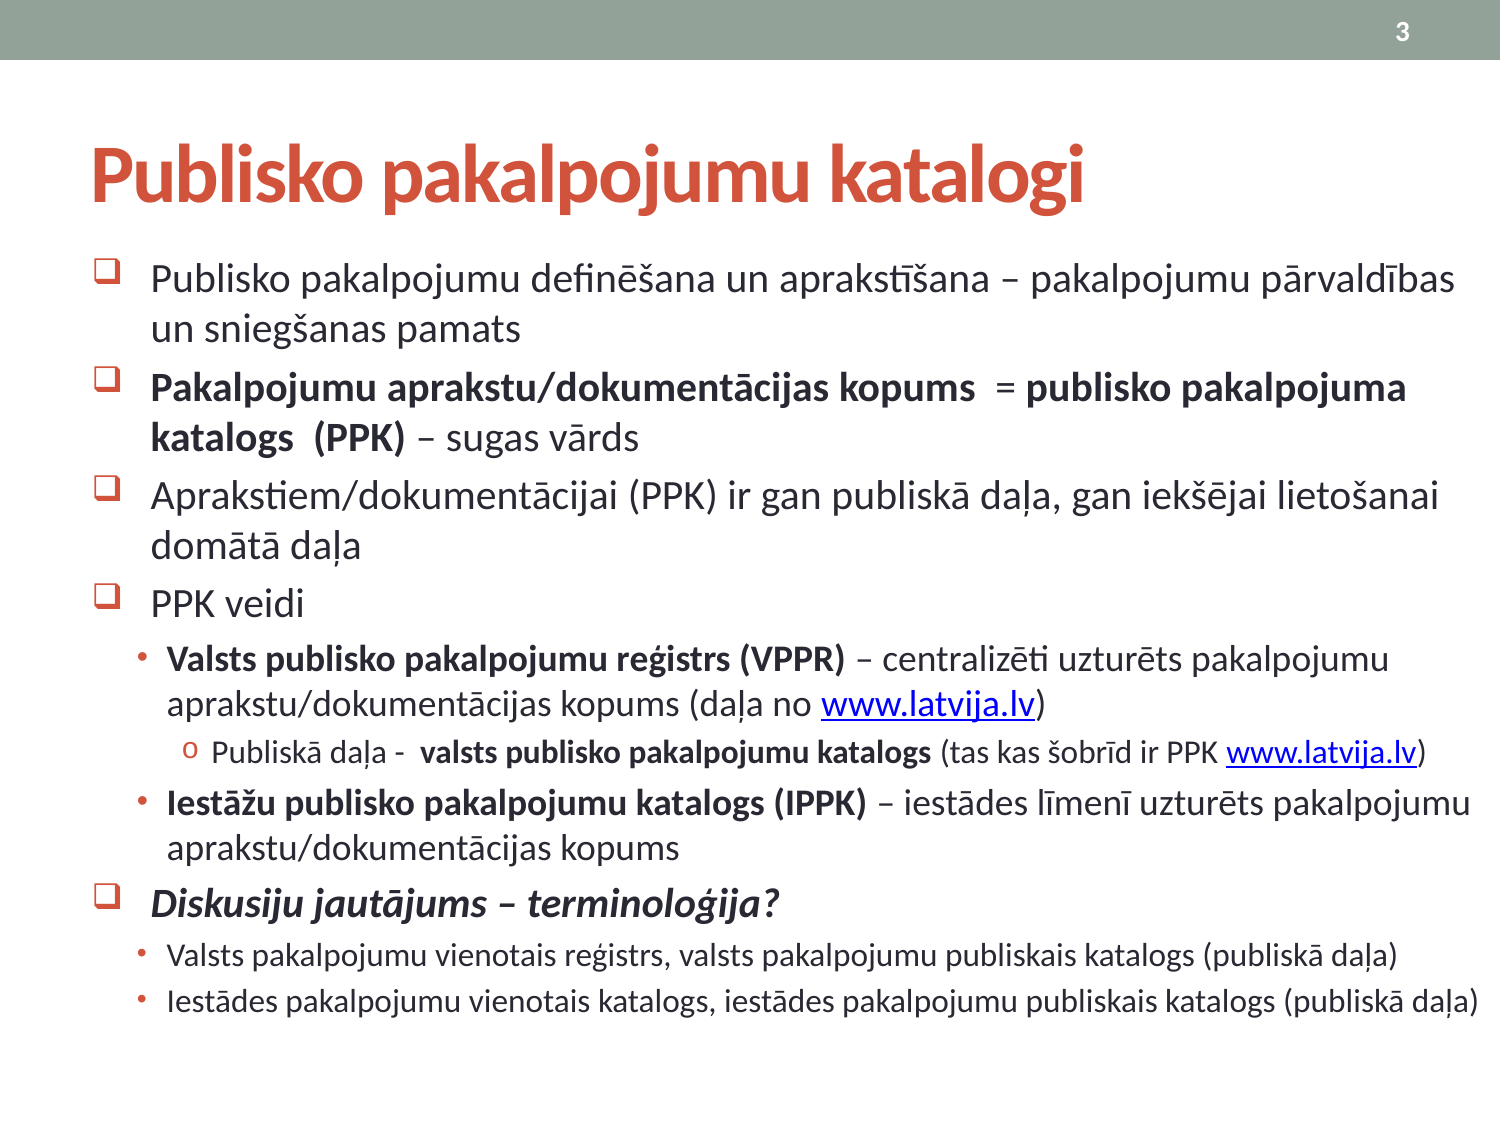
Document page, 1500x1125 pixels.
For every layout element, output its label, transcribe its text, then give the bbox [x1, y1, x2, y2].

list Publisko pakalpojumu definēšana un aprakstīšana – pakalpojumu pārvaldības un sniegšanas pamats Pakalpojumu aprakstu/dokumentācijas kopums = publisko pakalpojuma katalogs (PPK) – sugas vārds Aprakstiem/dokumentācijai (PPK) ir gan publiskā daļa, gan iekšējai lietošanai domātā daļa PPK veidi Valsts publisko pakalpojumu reģistrs (VPPR) – centralizēti uzturēts pakalpojumu aprakstu/dokumentācijas kopums (daļa no www.latvija.lv) Publiskā daļa - valsts publisko pakalpojumu katalogs (tas kas šobrīd ir PPK www.latvija.lv) Iestāžu publisko pakalpojumu katalogs (IPPK) – iestādes līmenī uzturēts pakalpojumu aprakstu/dokumentācijas kopums Diskusiju jautājums – terminoloģija? Valsts pakalpojumu vienotais reģistrs, valsts pakalpojumu publiskais katalogs (publiskā daļa) Iestādes pakalpojumu vienotais katalogs, iestādes pakalpojumu publiskais katalogs (publiskā daļa) [76, 243, 1500, 1044]
slide_number 3 [1250, 3, 1425, 57]
title Publisko pakalpojumu katalogi [75, 87, 1425, 250]
